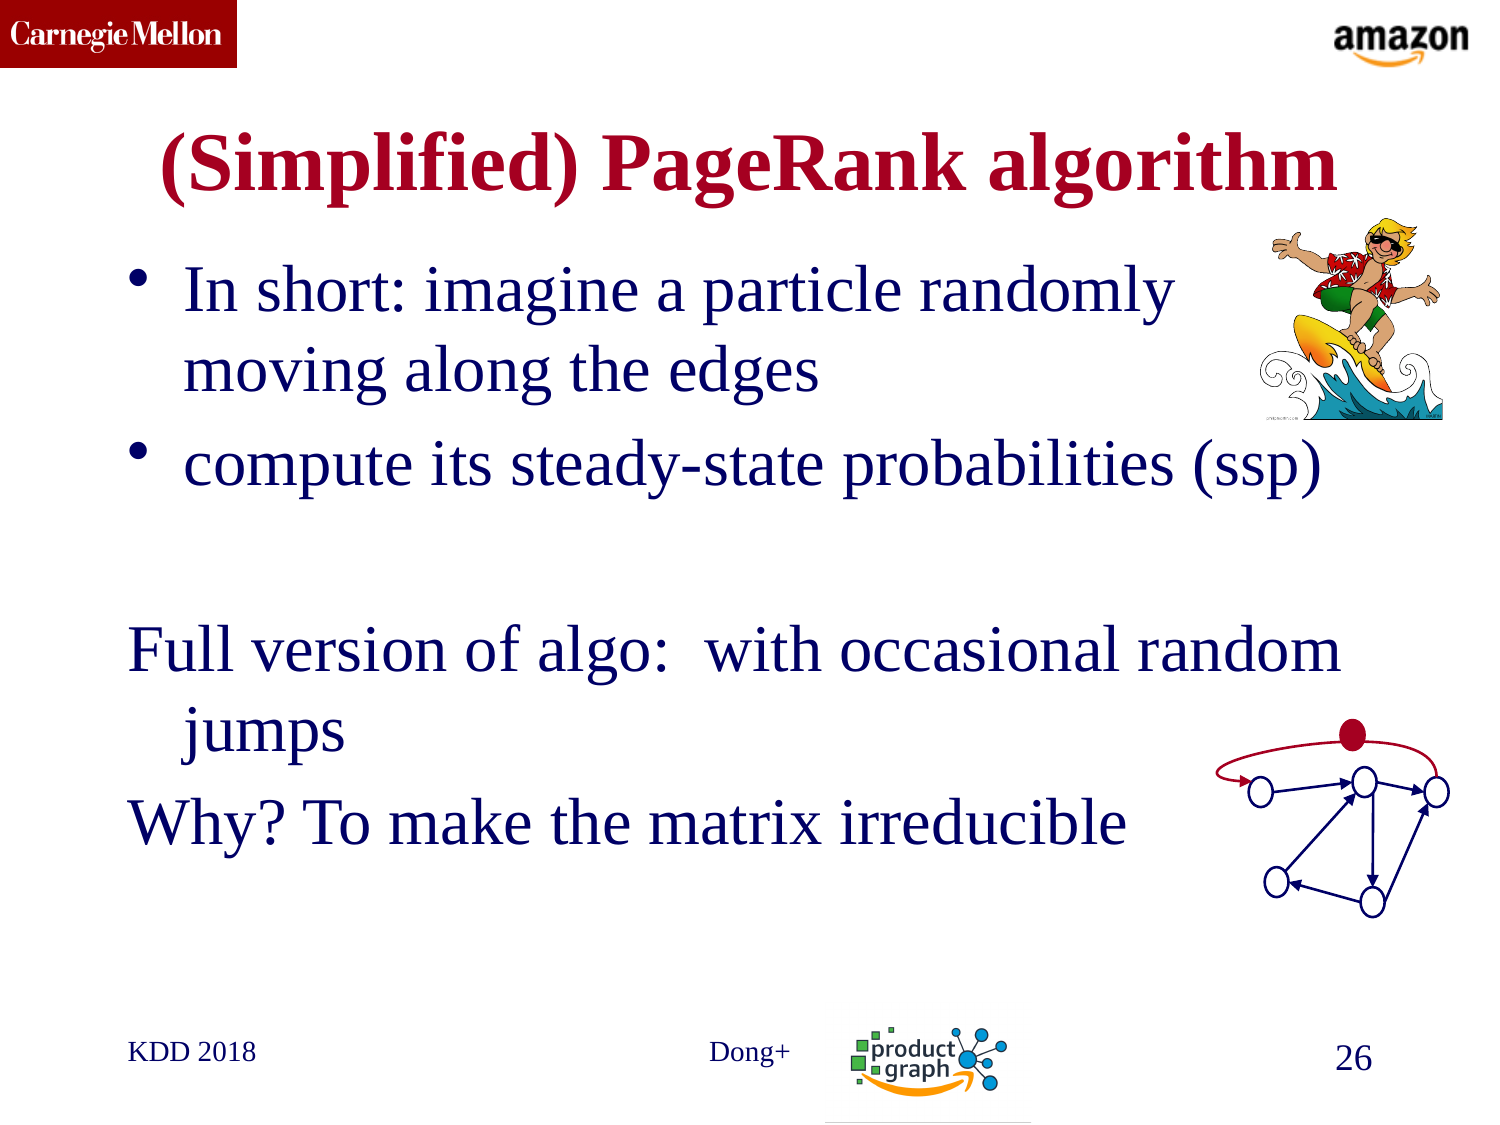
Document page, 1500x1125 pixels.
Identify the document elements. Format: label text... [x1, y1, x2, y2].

title (Simplified) PageRank algorithm [112, 99, 1388, 213]
slide_number 26 [1074, 1024, 1388, 1101]
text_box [1248, 766, 1449, 918]
list In short: imagine a particle randomly moving along the edges compute its steady-state probabilities (ssp) Full version of algo: with occasional random jumps Why? To make the matrix irreducible [112, 237, 1388, 1001]
picture [1256, 212, 1449, 425]
picture [0, 0, 237, 68]
picture [1322, 4, 1484, 88]
slide_number KDD 2018 [112, 1024, 426, 1101]
text_box [1340, 720, 1365, 751]
footer Dong+ [512, 1024, 988, 1101]
